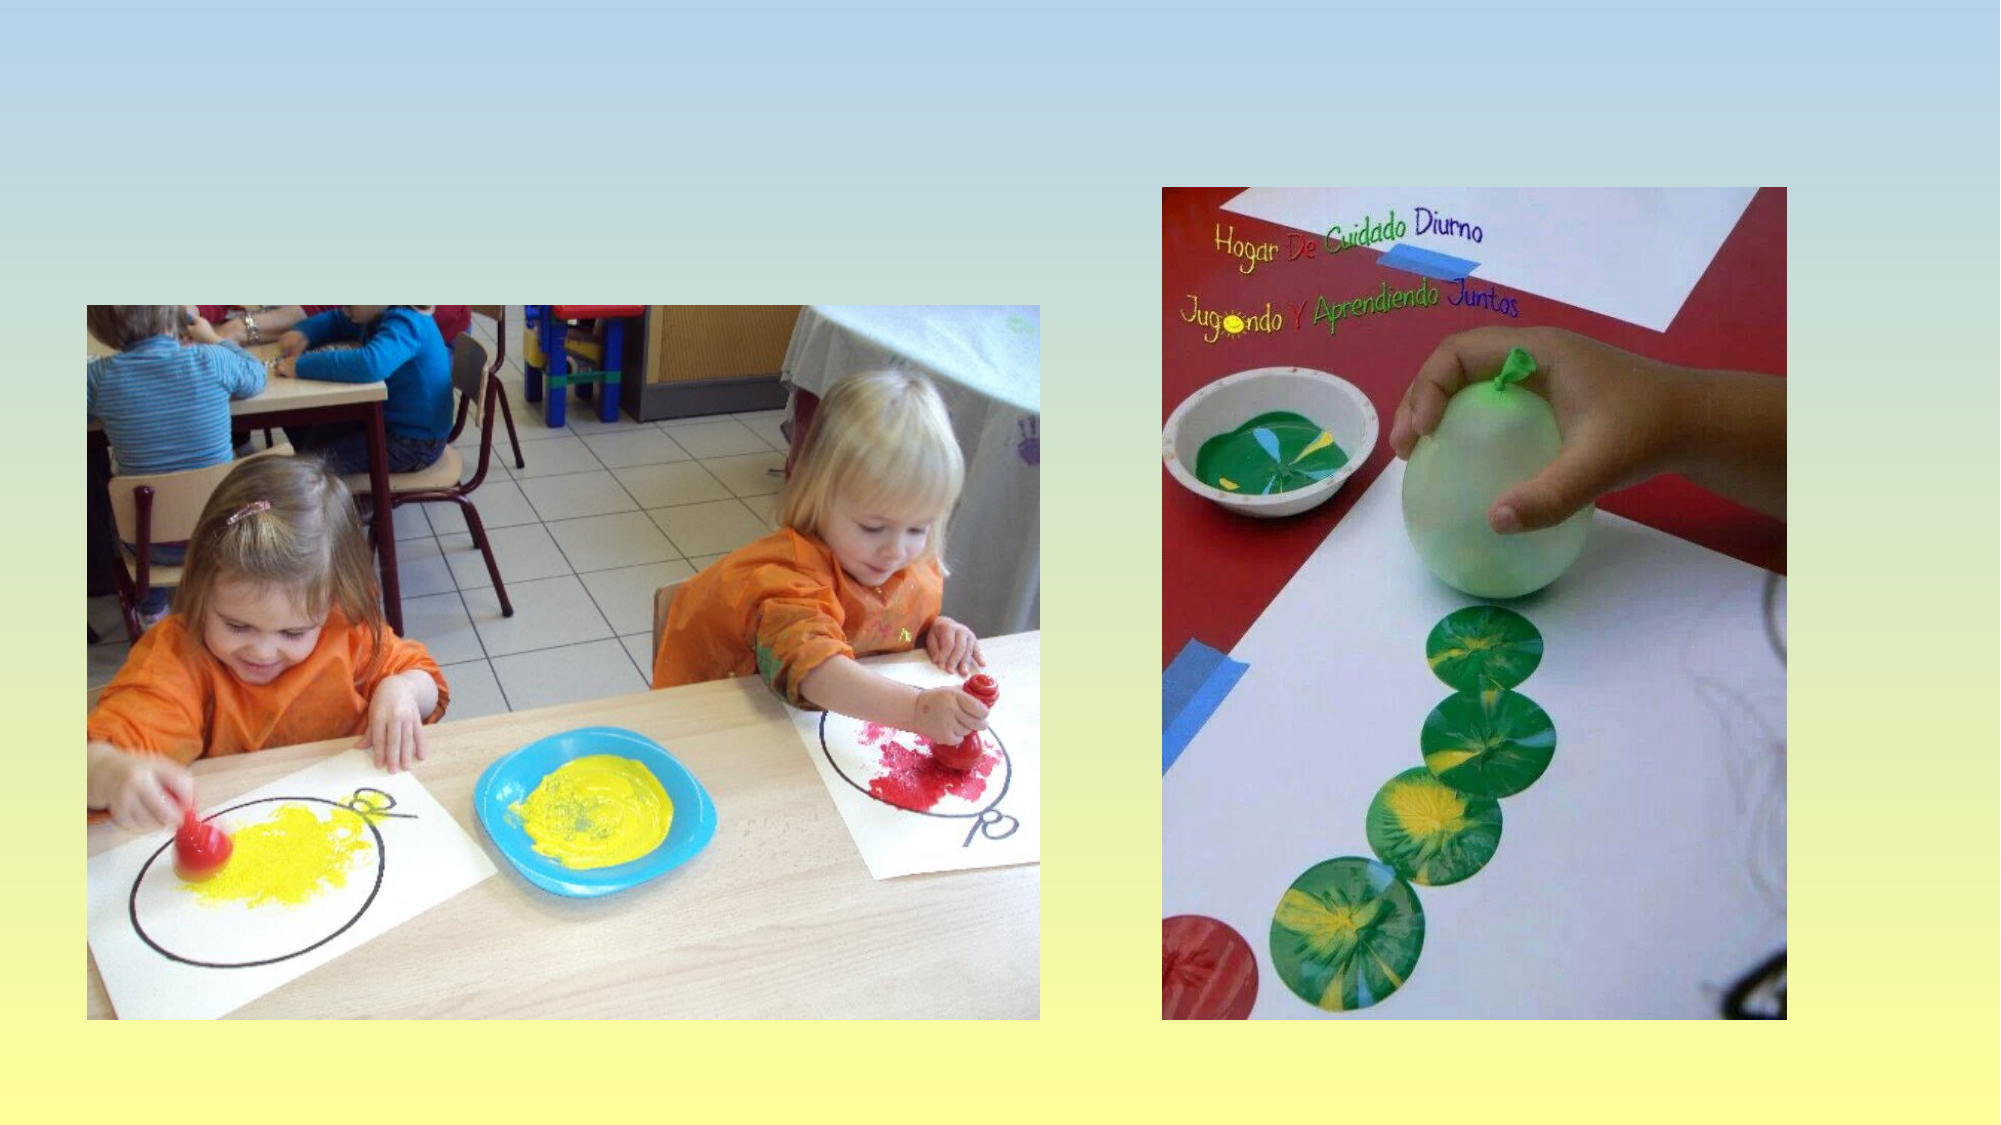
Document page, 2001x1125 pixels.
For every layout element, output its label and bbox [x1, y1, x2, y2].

list [87, 305, 1040, 1020]
picture [1162, 187, 1787, 1020]
